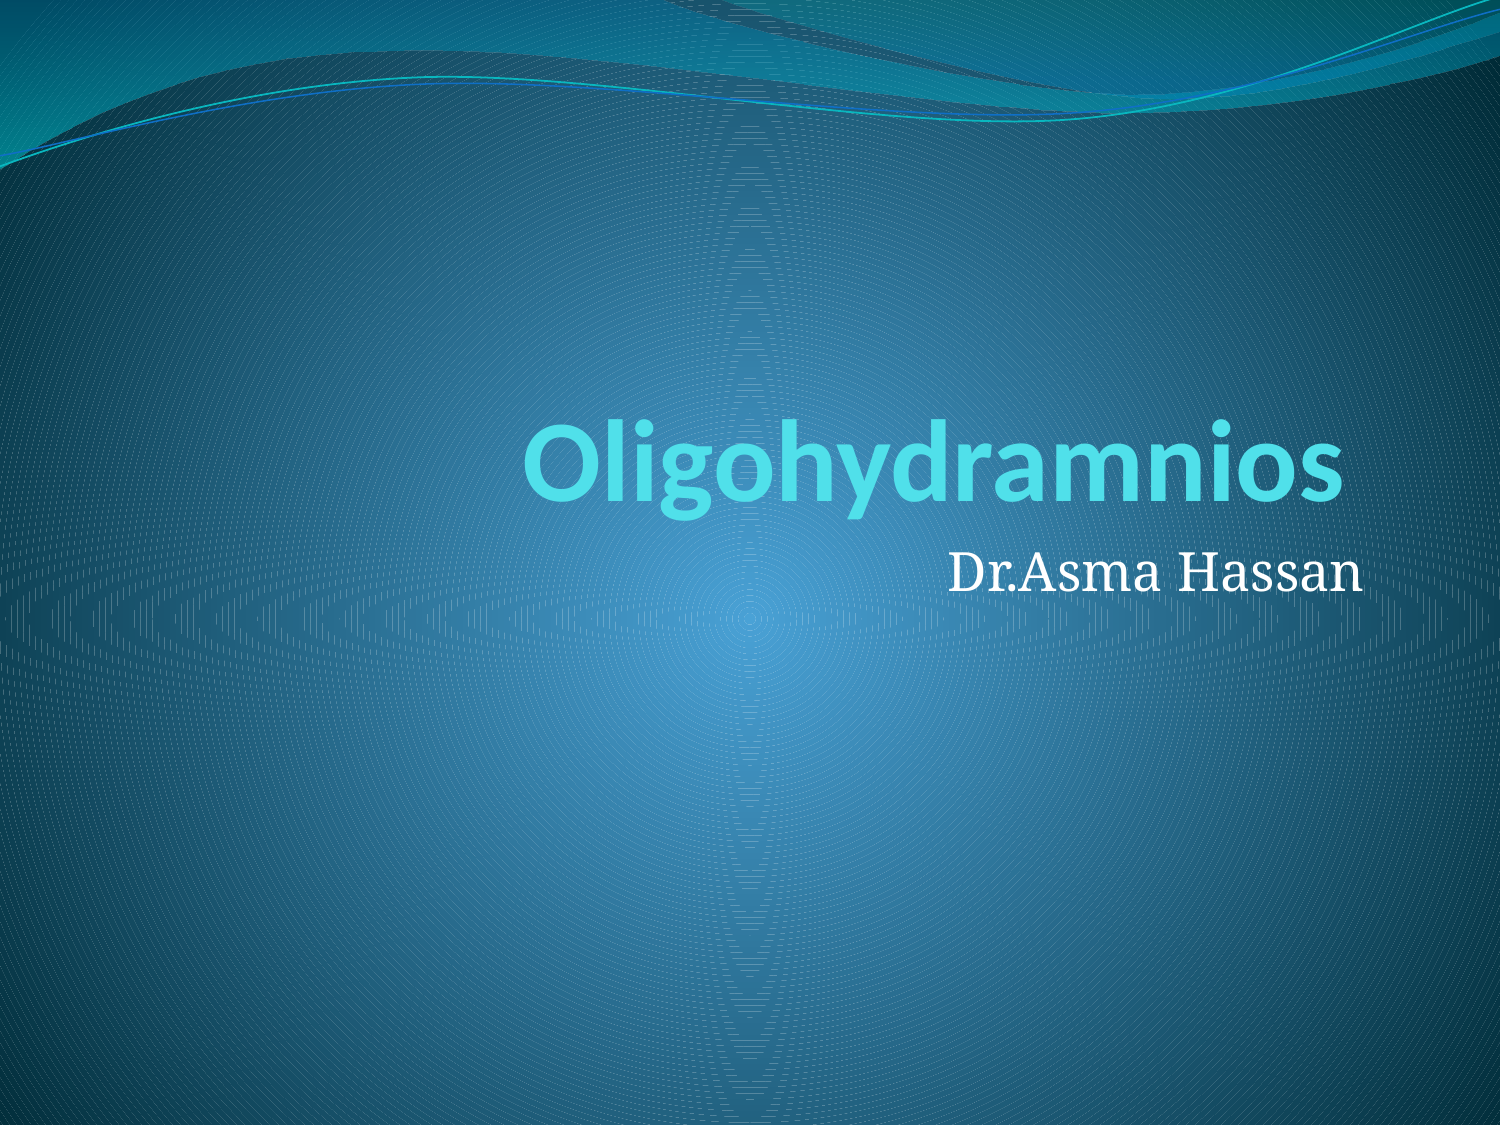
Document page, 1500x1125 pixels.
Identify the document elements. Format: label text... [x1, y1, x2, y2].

subtitle Dr.Asma Hassan [87, 529, 1376, 818]
title Oligohydramnios [87, 224, 1376, 525]
